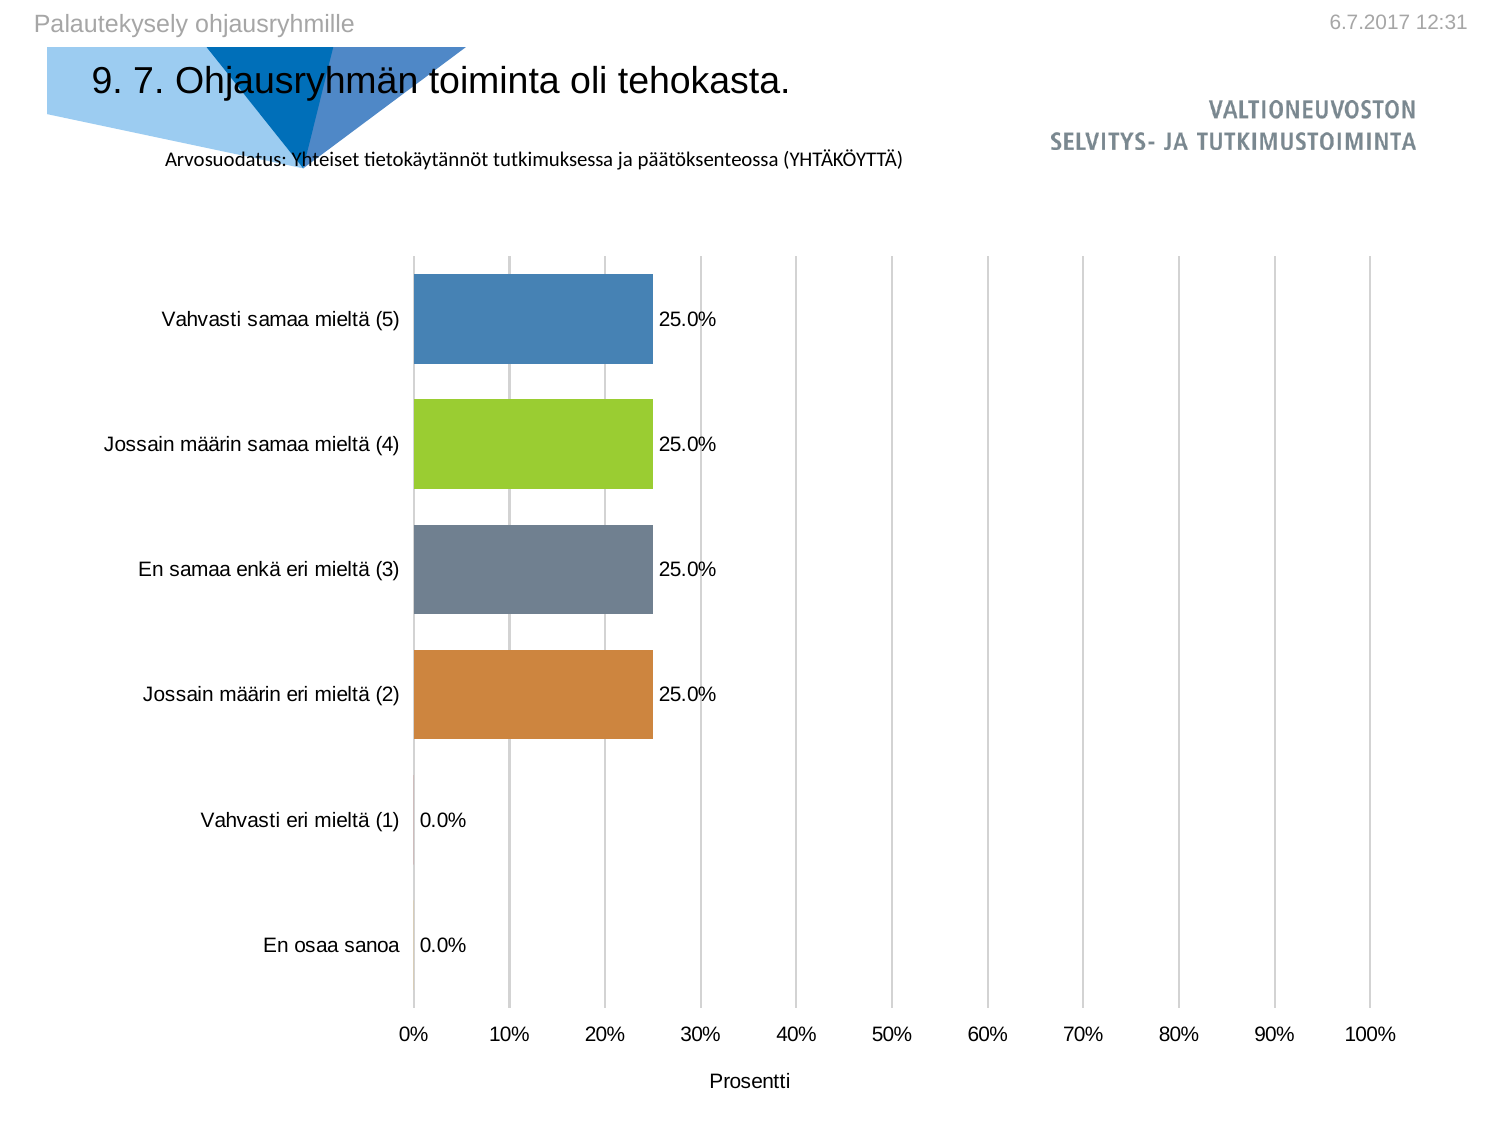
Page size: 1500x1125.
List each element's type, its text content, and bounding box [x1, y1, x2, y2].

list Palautekysely ohjausryhmille [0, 0, 1500, 38]
title 9. 7. Ohjausryhmän toiminta oli tehokasta. [76, 38, 1427, 126]
title Arvosuodatus: Yhteiset tietokäytännöt tutkimuksessa ja päätöksenteossa (YHTÄKÖYTTÄ) [148, 123, 1500, 217]
chart [76, 238, 1424, 1125]
